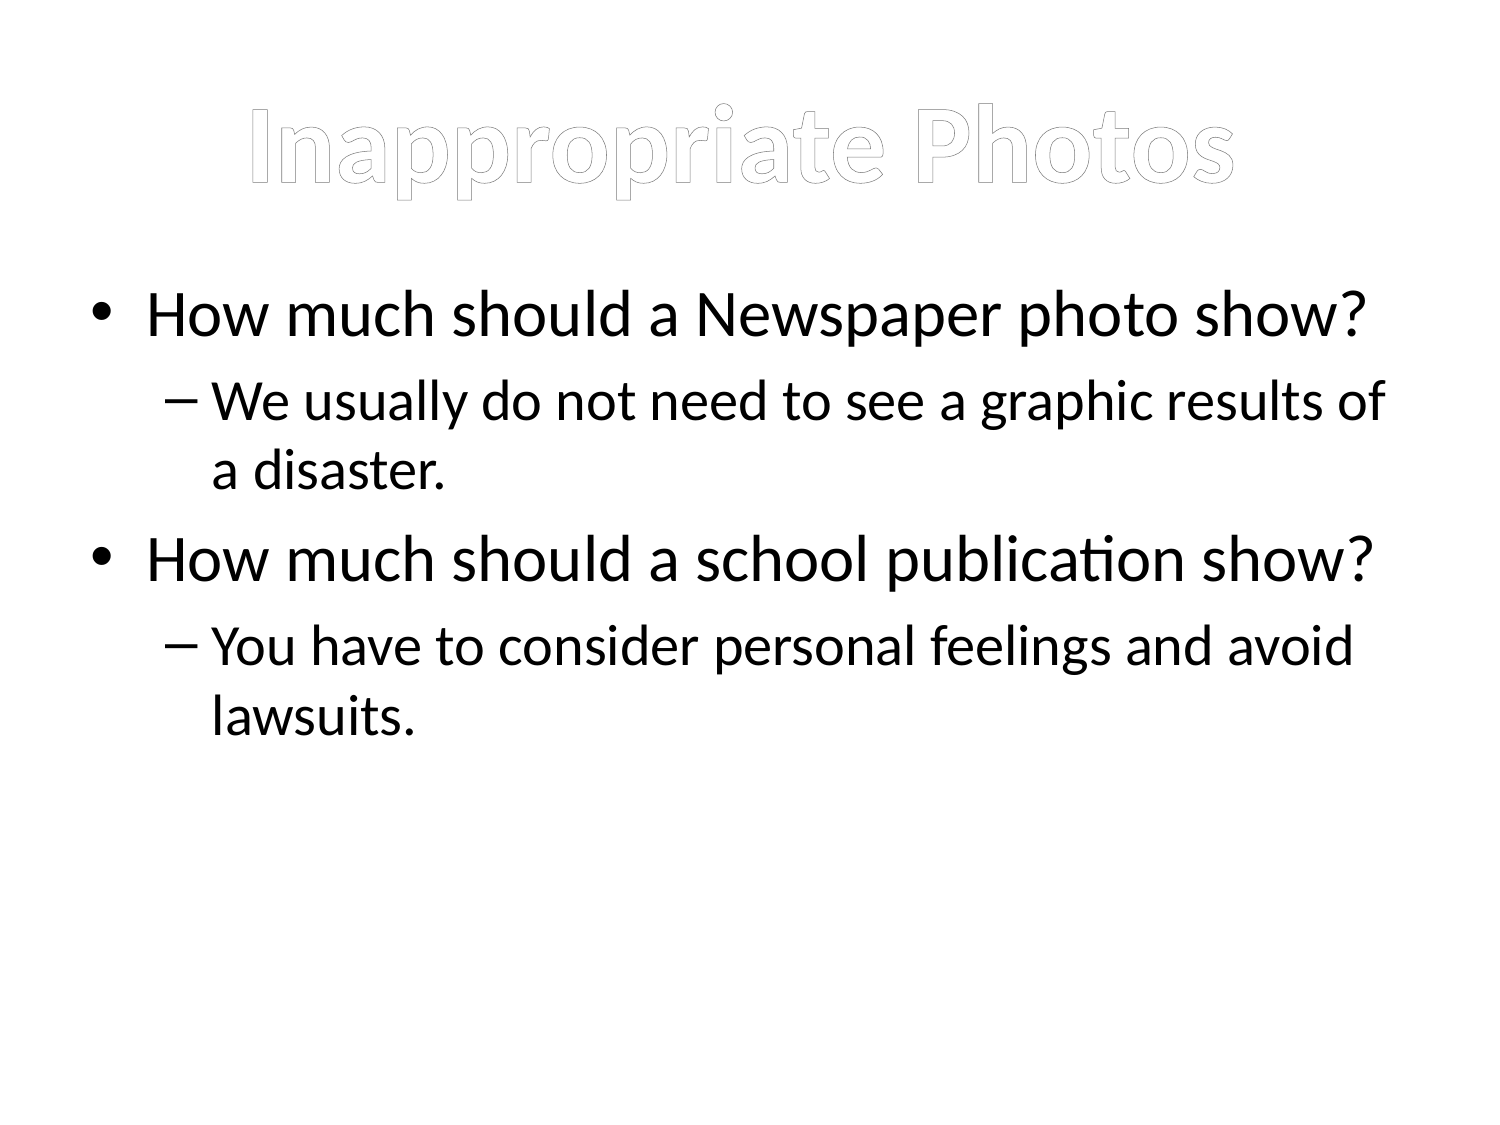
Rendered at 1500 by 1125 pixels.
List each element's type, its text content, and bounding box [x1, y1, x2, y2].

text_box Inappropriate Photos [229, 62, 1252, 213]
list How much should a Newspaper photo show? We usually do not need to see a graphic results of a disaster. How much should a school publication show? You have to consider personal feelings and avoid lawsuits. [75, 262, 1425, 1005]
